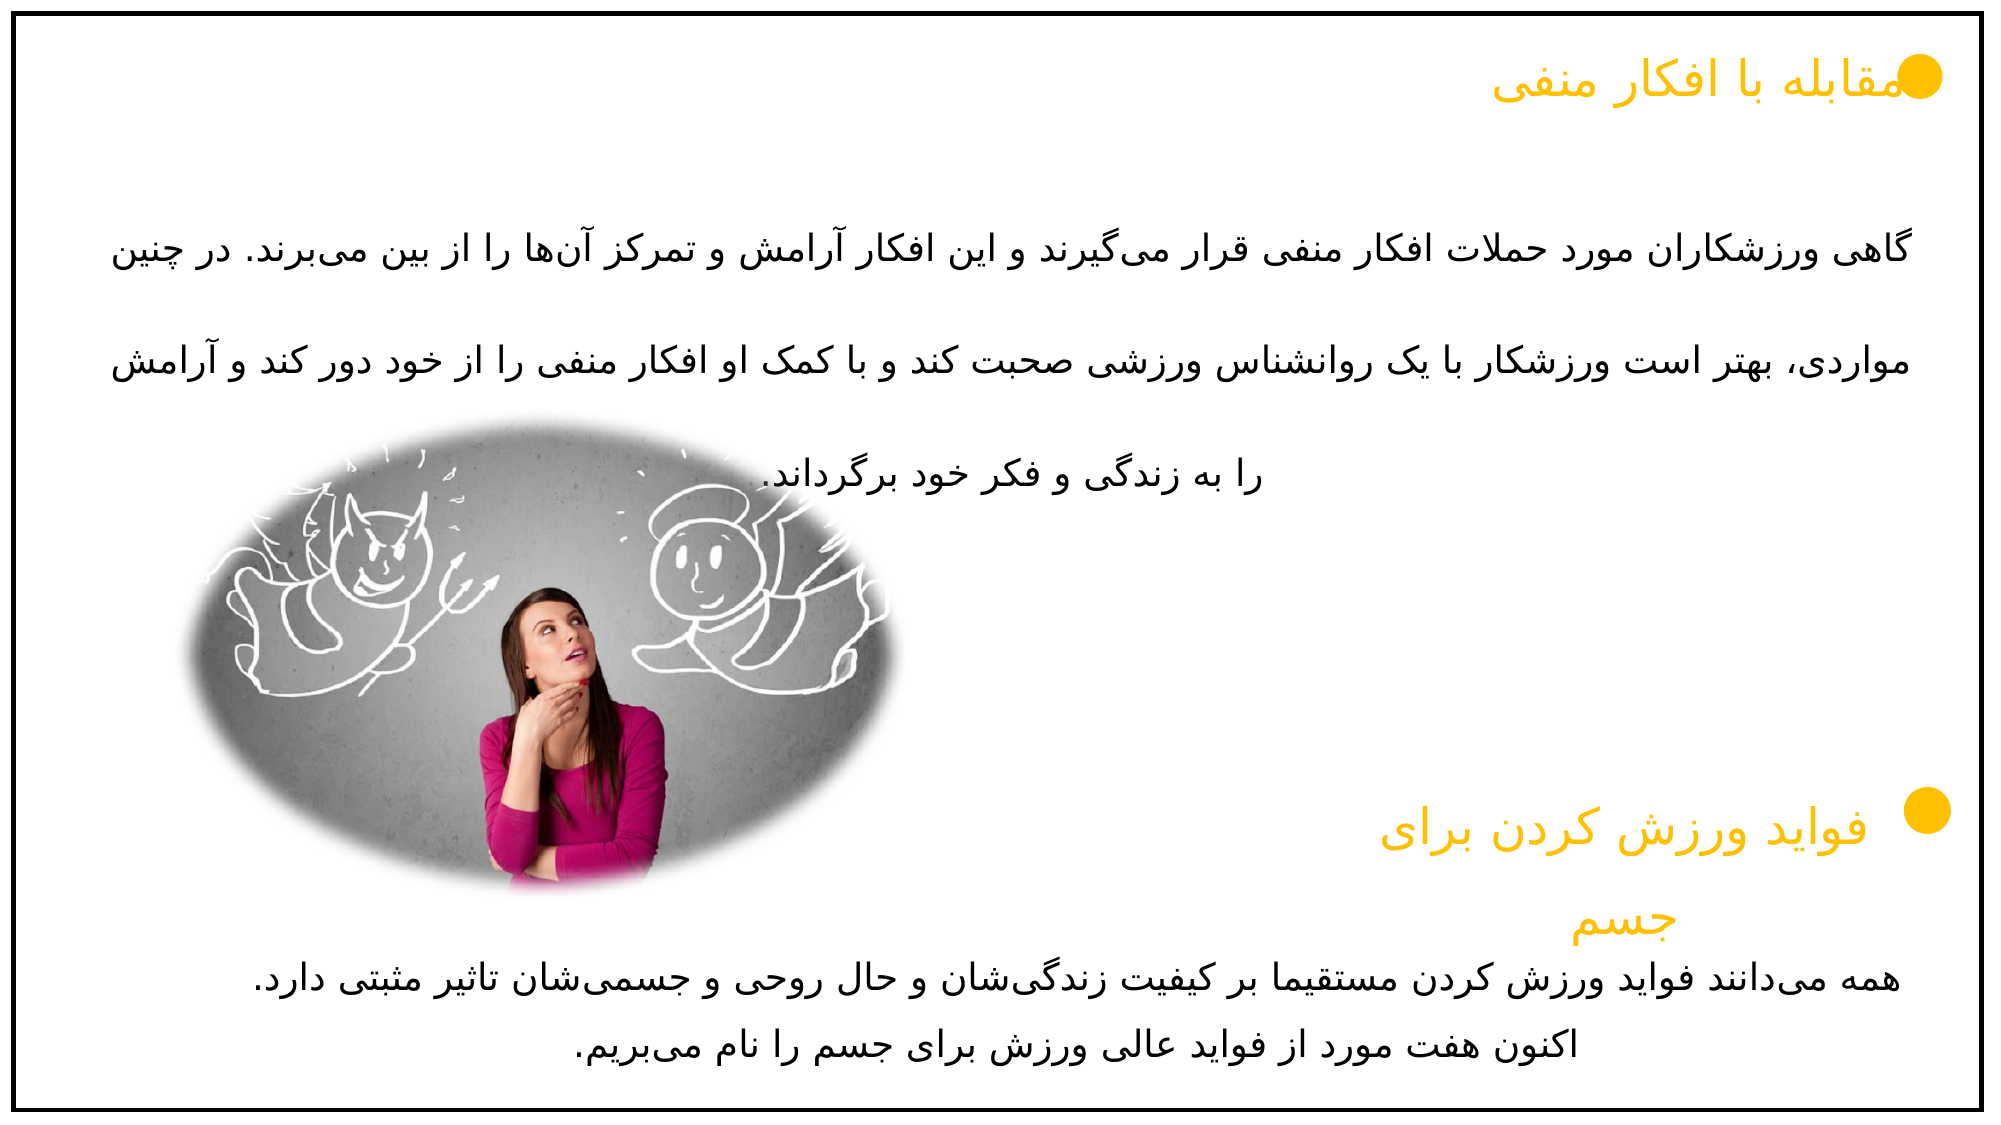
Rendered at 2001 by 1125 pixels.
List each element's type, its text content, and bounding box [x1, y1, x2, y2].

text_box گاهی ورزشکاران مورد حملات افکار منفی قرار می‌گیرند و این افکار آرامش و تمرکز آن‌ها را از بین می‌برند. در چنین مواردی، بهتر است ورزشکار با یک روانشناس ورزشی صحبت کند و با کمک او افکار منفی را از خود دور کند و آرامش را به زندگی و فکر خود برگرداند. [95, 149, 1929, 502]
text_box مقابله با افکار منفی [1408, 39, 1990, 115]
text_box فواید ورزش کردن برای جسم [1343, 756, 1907, 922]
picture [172, 408, 909, 901]
text_box همه می‌دانند فواید ورزش کردن مستقیما بر کیفیت زندگی‌شان و حال روحی و جسمی‌شان تاثیر مثبتی دارد. اکنون هفت مورد از فواید عالی ورزش برای جسم را نام می‌بریم. [193, 922, 1960, 1073]
text_box [1902, 785, 1952, 836]
